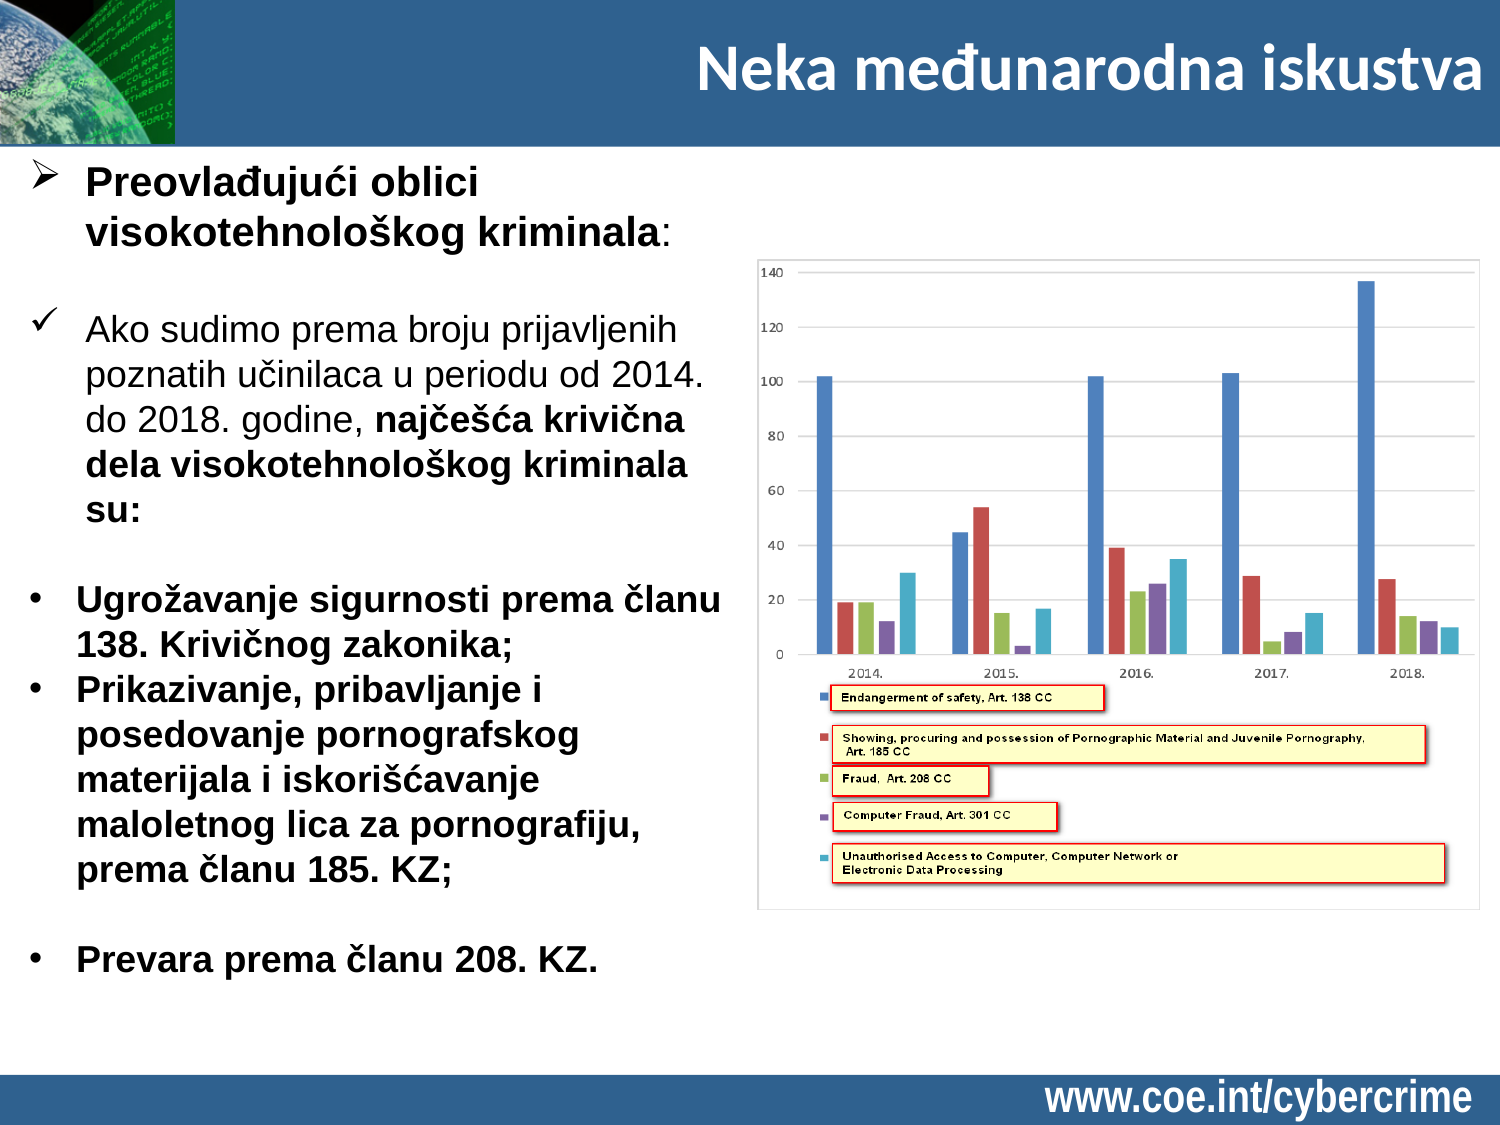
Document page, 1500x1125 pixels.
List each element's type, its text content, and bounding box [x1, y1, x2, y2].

text_box Preovlađujući oblici visokotehnološkog kriminala: Ako sudimo prema broju prijavljenih poznatih učinilaca u periodu od 2014. do 2018. godine, najčešća krivična dela visokotehnološkog kriminala su: Ugrožavanje sigurnosti prema članu 138. Krivičnog zakonika; Prikazivanje, pribavljanje i posedovanje pornografskog materijala i iskorišćavanje maloletnog lica za pornografiju, prema članu 185. KZ; Prevara prema članu 208. KZ. [14, 147, 765, 1038]
text_box Neka međunarodna iskustva [178, 0, 1500, 149]
text_box www.coe.int/cybercrime [1030, 1059, 1500, 1125]
text_box [0, 1073, 1030, 1125]
picture [756, 259, 1481, 910]
picture [0, 0, 175, 144]
